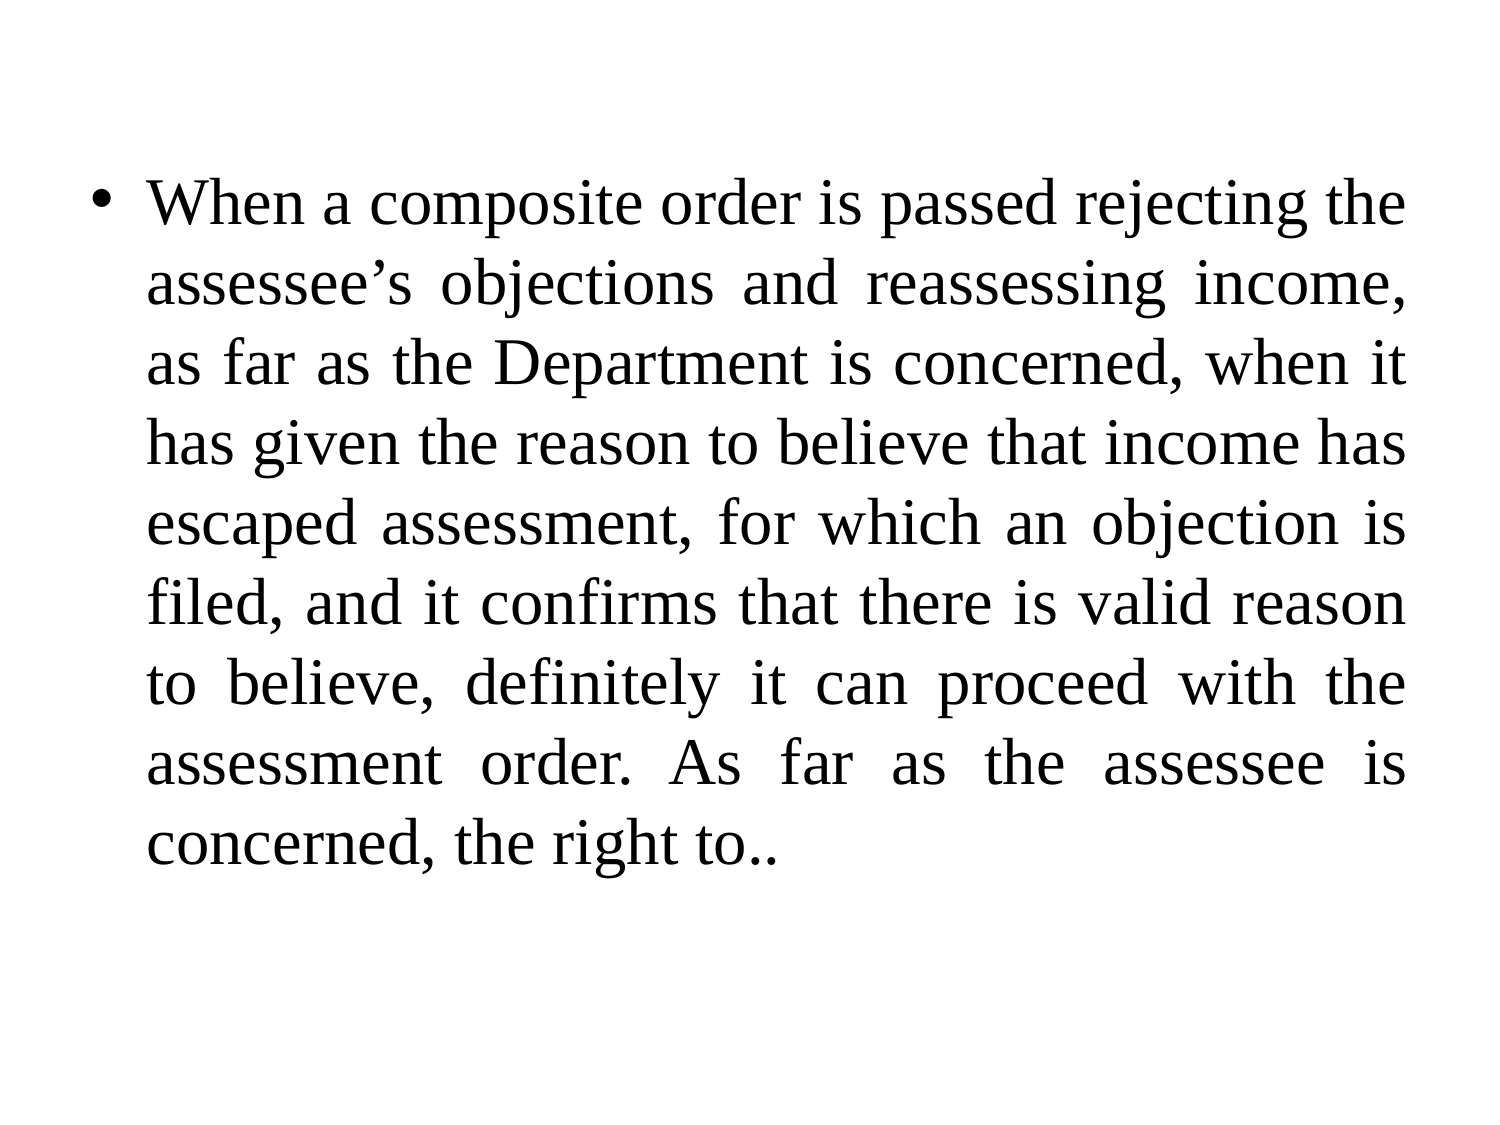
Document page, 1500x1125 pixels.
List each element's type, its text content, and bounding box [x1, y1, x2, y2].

list When a composite order is passed rejecting the assessee’s objections and reassessing income, as far as the Department is concerned, when it has given the reason to believe that income has escaped assessment, for which an objection is filed, and it confirms that there is valid reason to believe, definitely it can proceed with the assessment order. As far as the assessee is concerned, the right to.. [75, 149, 1425, 1005]
